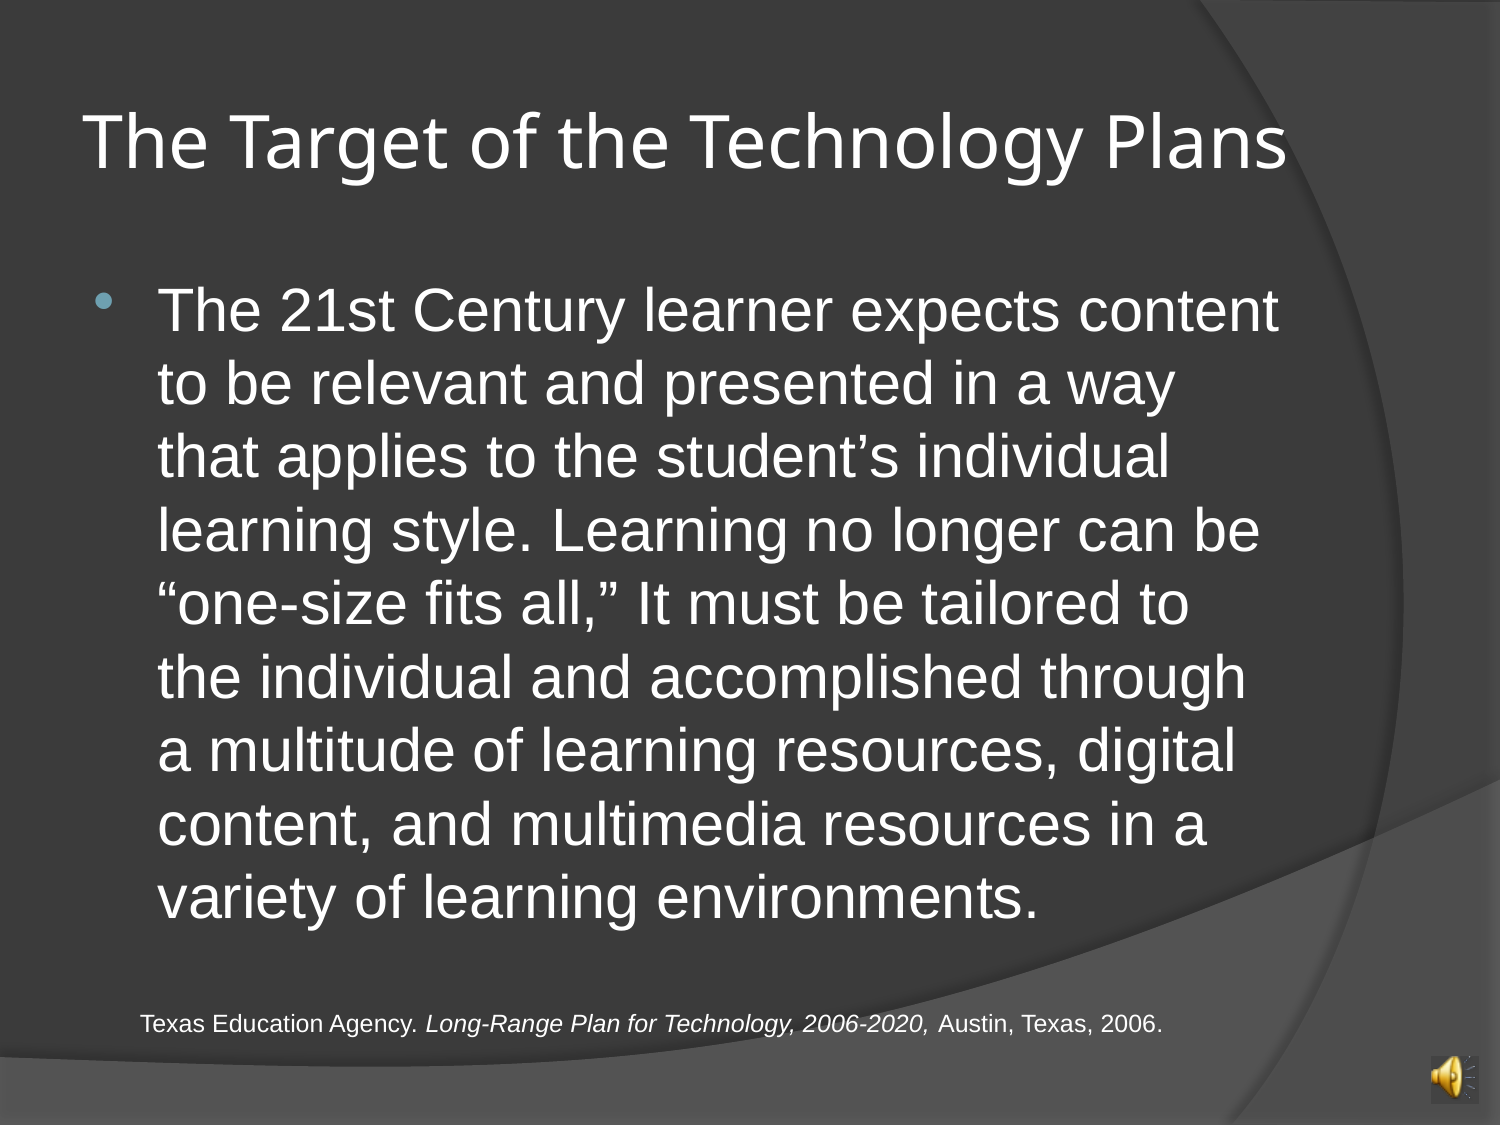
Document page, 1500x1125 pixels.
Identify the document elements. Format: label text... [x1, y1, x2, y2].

list The 21st Century learner expects content to be relevant and presented in a way that applies to the student’s individual learning style. Learning no longer can be “one-size fits all,” It must be tailored to the individual and accomplished through a multitude of learning resources, digital content, and multimedia resources in a variety of learning environments. [75, 262, 1300, 1005]
text_box Texas Education Agency. Long-Range Plan for Technology, 2006-2020, Austin, Texas, 2006. [124, 999, 1338, 1090]
title The Target of the Technology Plans [75, 45, 1300, 233]
picture [1429, 1054, 1481, 1106]
